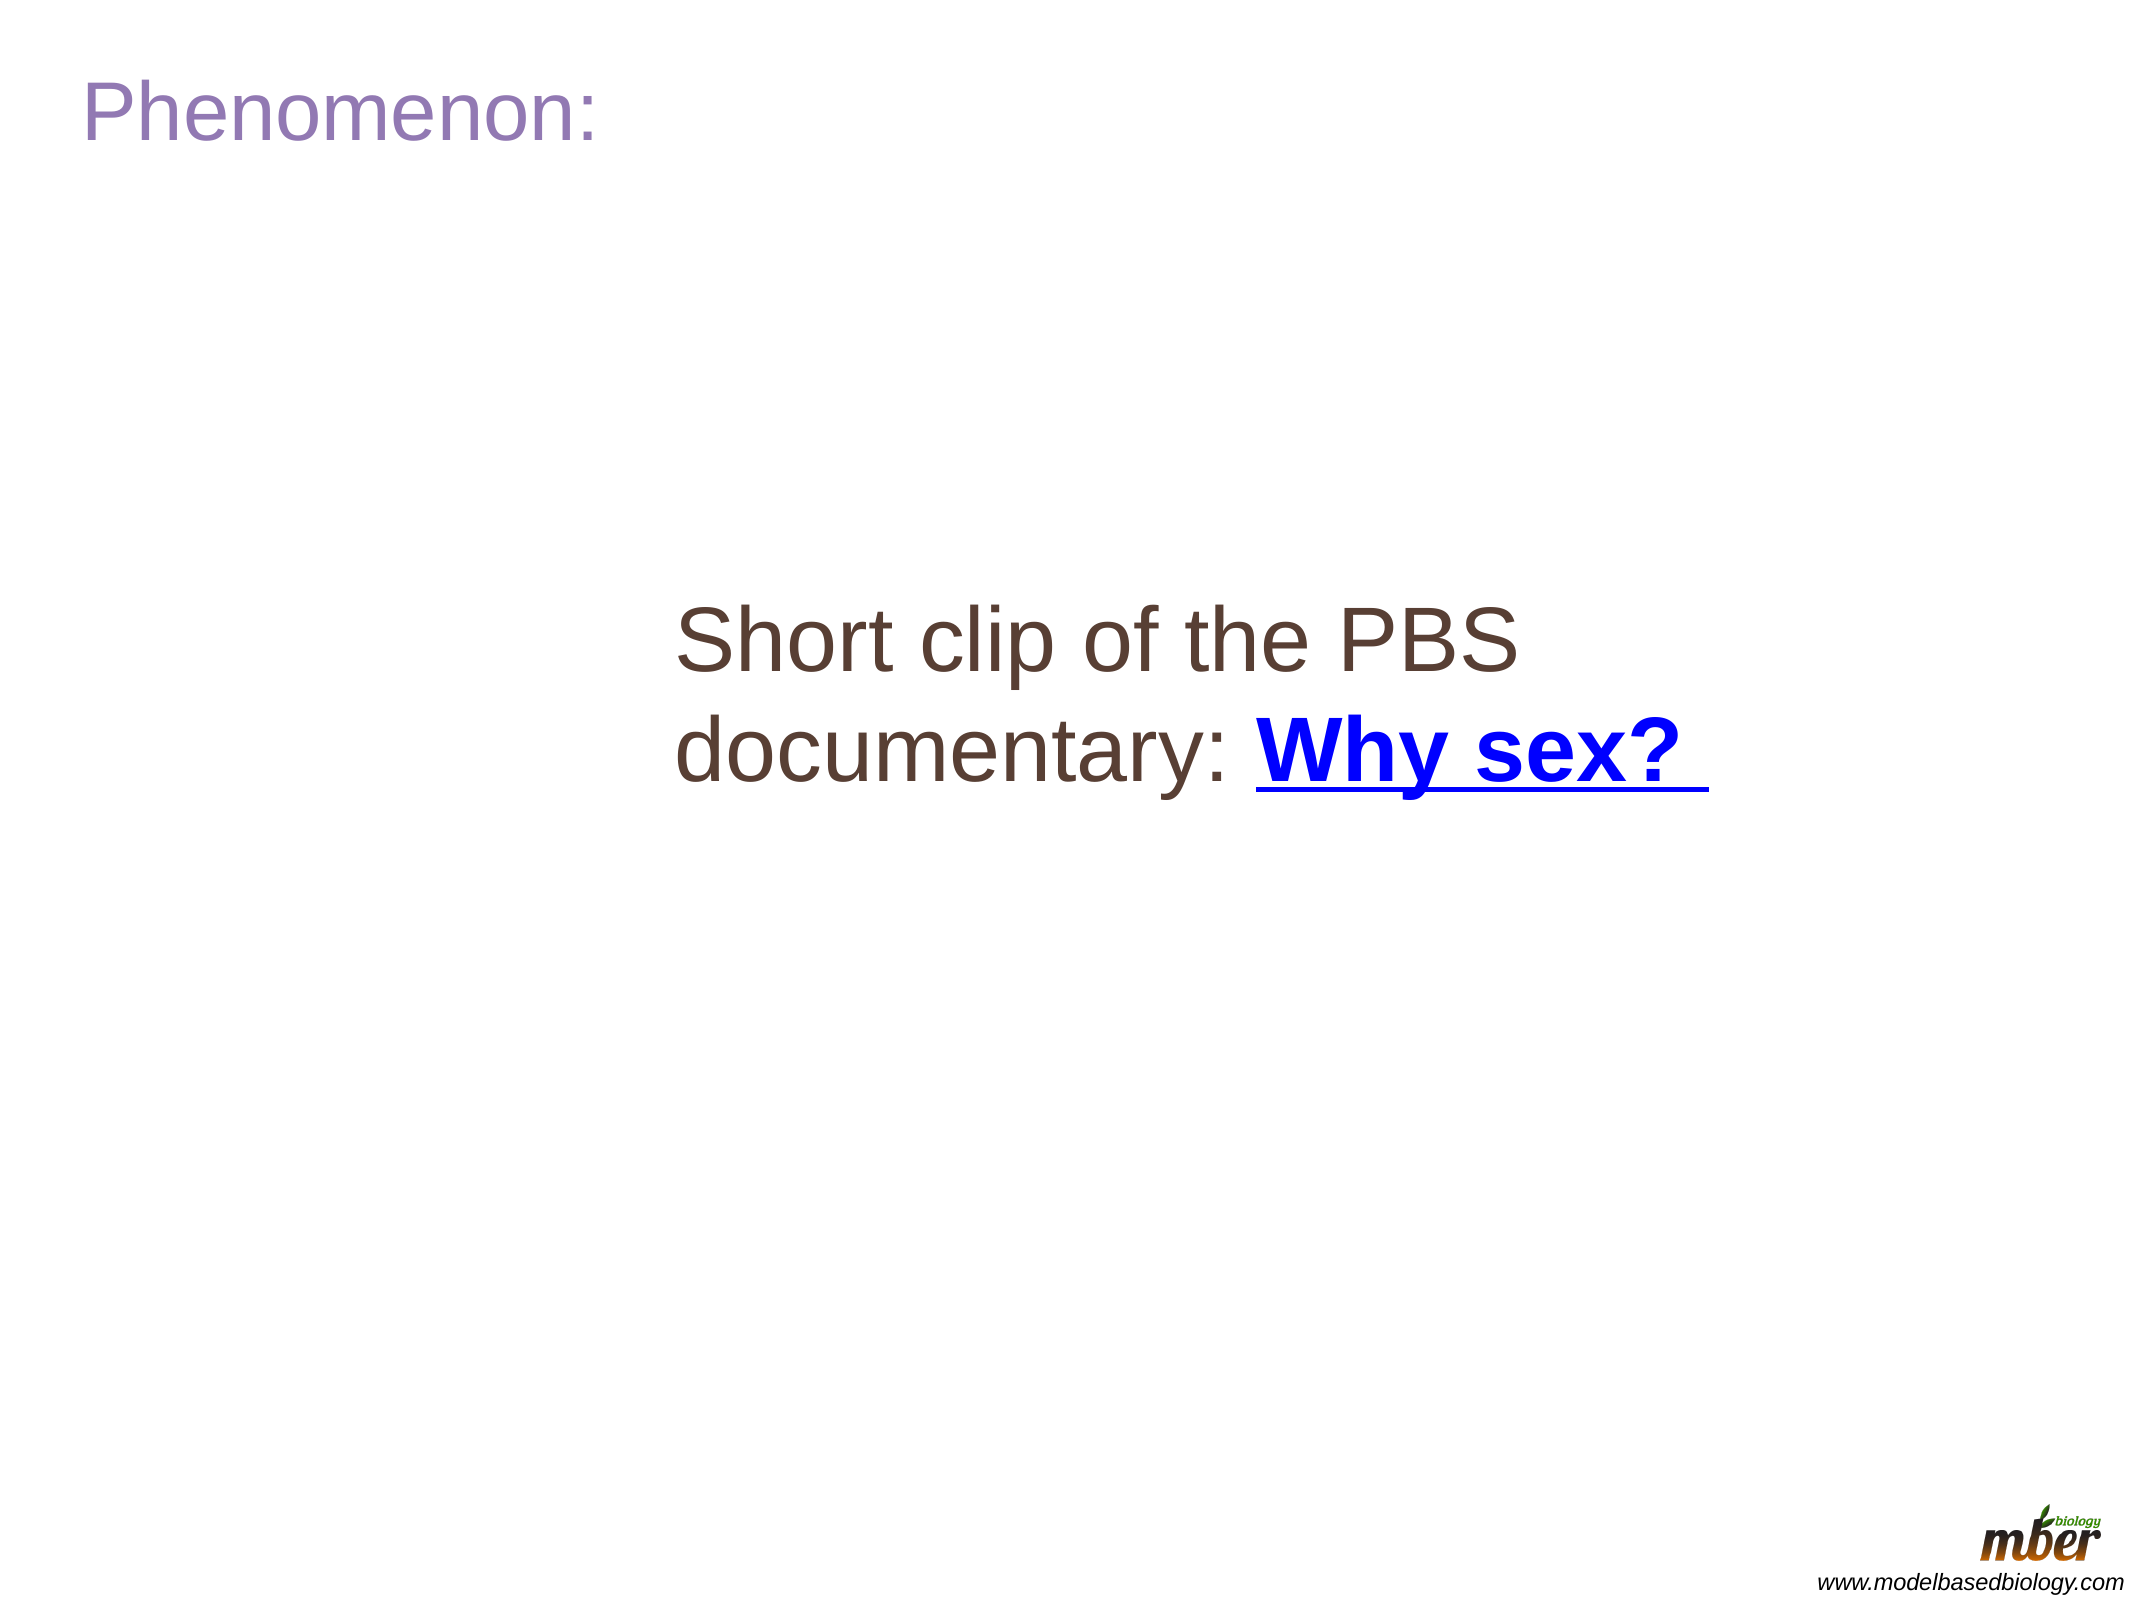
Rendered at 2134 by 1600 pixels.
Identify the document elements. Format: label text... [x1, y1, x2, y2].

text_box Short clip of the PBS documentary: Why sex? [666, 571, 1898, 809]
title Phenomenon: [72, 66, 1791, 148]
picture [1980, 1504, 2101, 1561]
